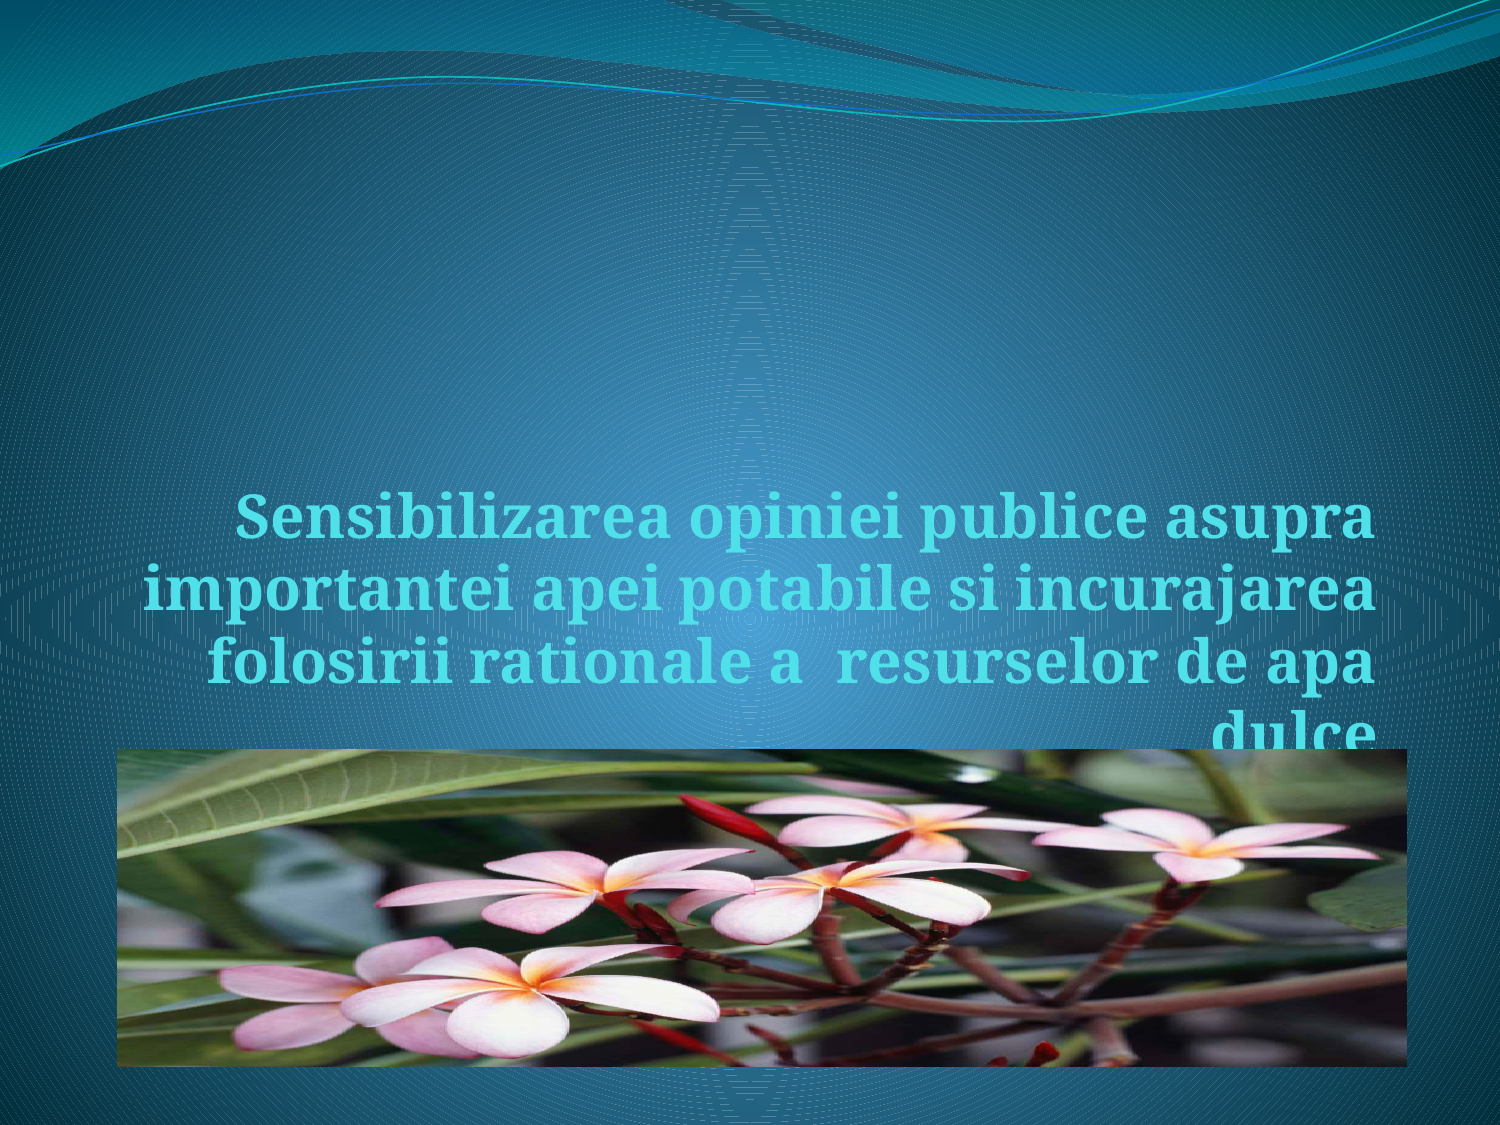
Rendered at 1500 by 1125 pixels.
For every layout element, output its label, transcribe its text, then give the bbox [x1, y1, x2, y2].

picture [116, 749, 1407, 1067]
title Sensibilizarea opiniei publice asupra importantei apei potabile si incurajarea folosirii rationale a resurselor de apa dulce [93, 468, 1382, 769]
